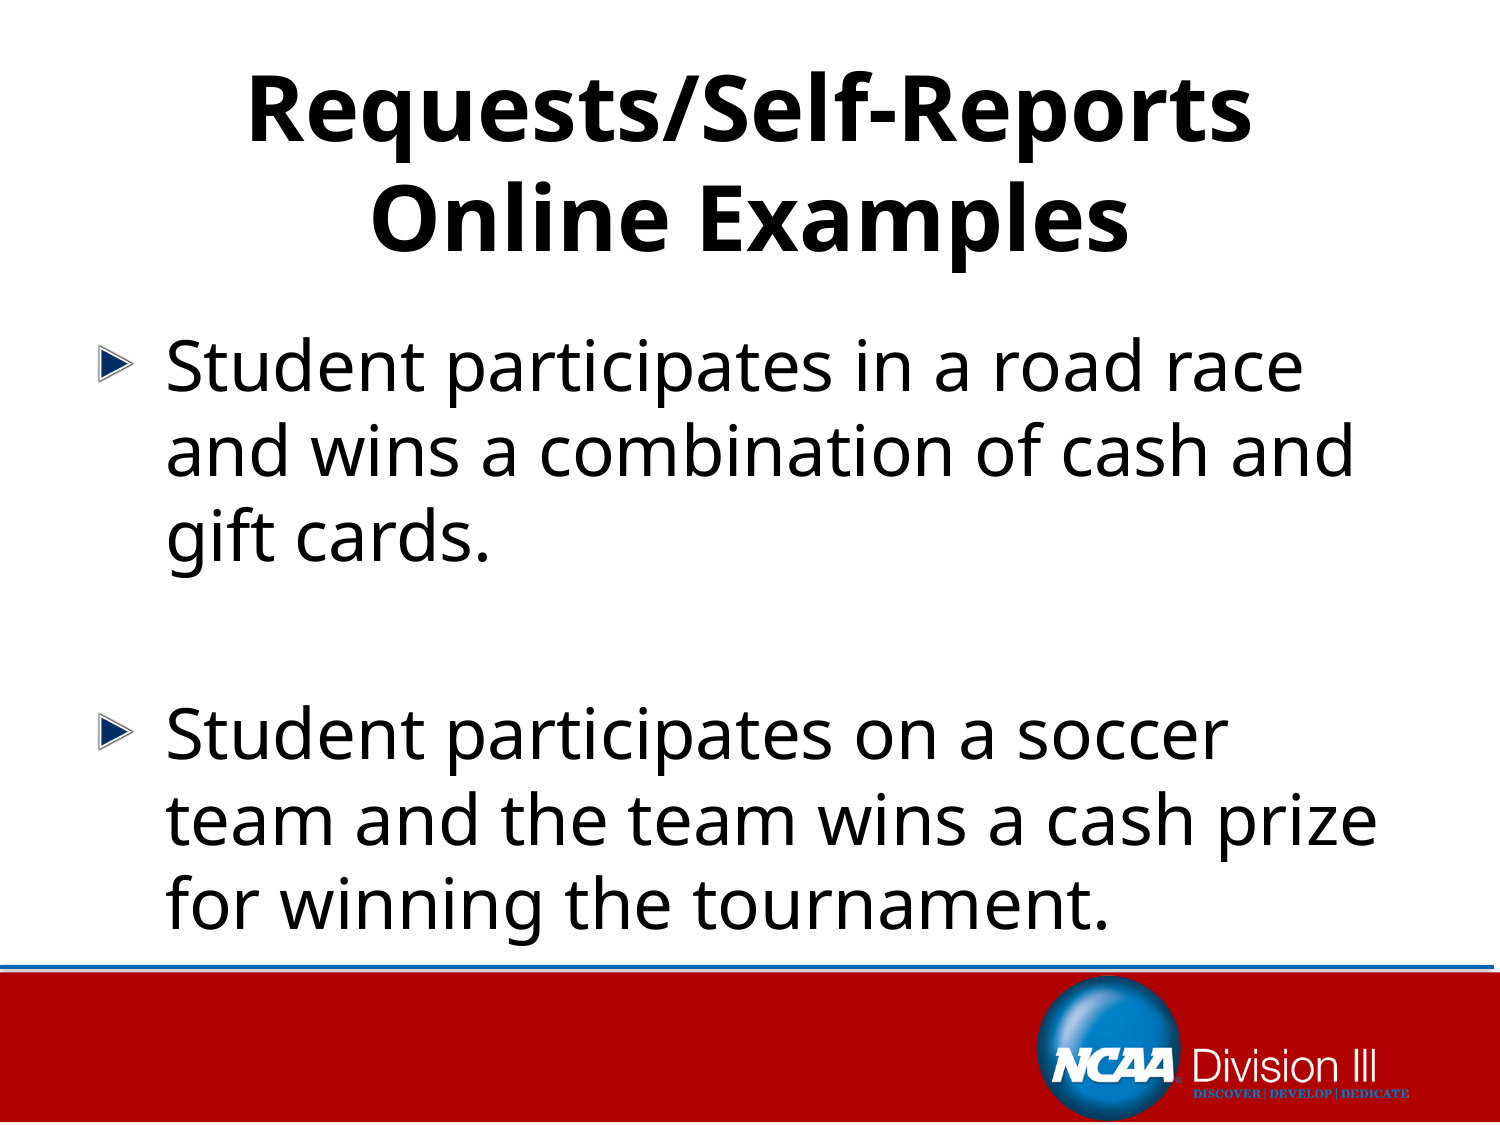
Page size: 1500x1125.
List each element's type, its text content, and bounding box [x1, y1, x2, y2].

picture [90, 706, 140, 757]
picture [1021, 947, 1423, 1125]
title Requests/Self-Reports Online Examples [75, 45, 1425, 275]
picture [90, 338, 140, 389]
list Student participates in a road race and wins a combination of cash and gift cards. Student participates on a soccer team and the team wins a cash prize for winning the tournament. [75, 313, 1425, 941]
